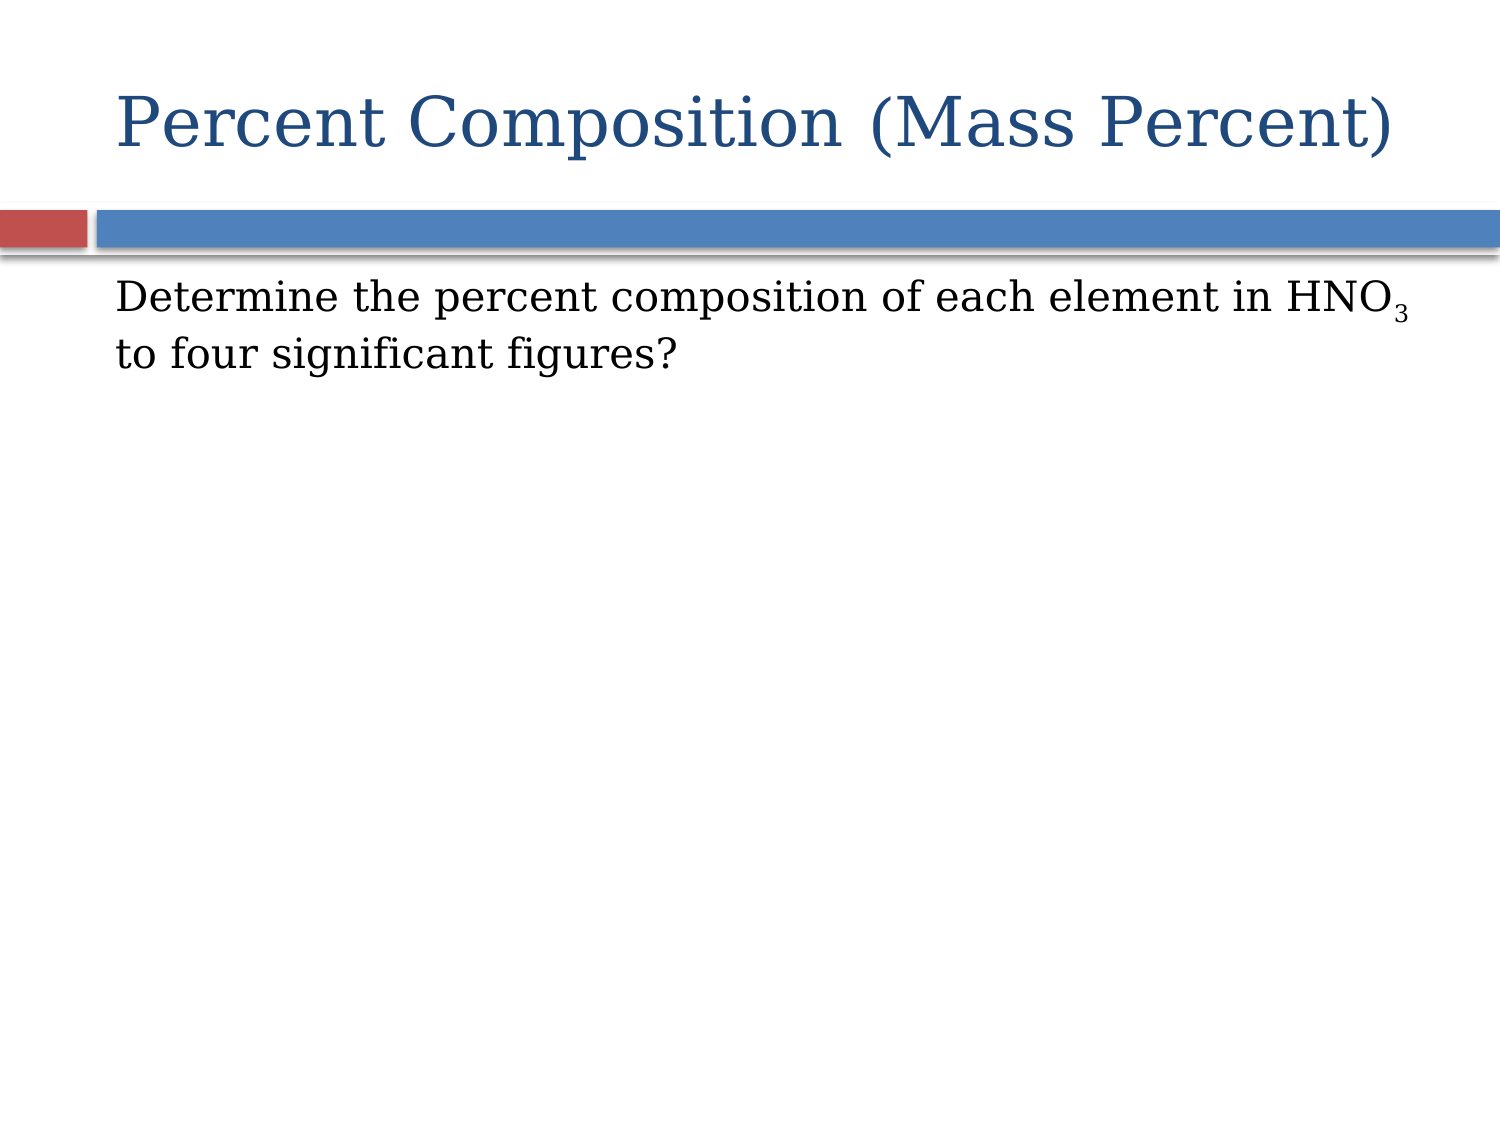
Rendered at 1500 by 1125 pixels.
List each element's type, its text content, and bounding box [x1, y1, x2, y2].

title Percent Composition (Mass Percent) [100, 37, 1438, 200]
